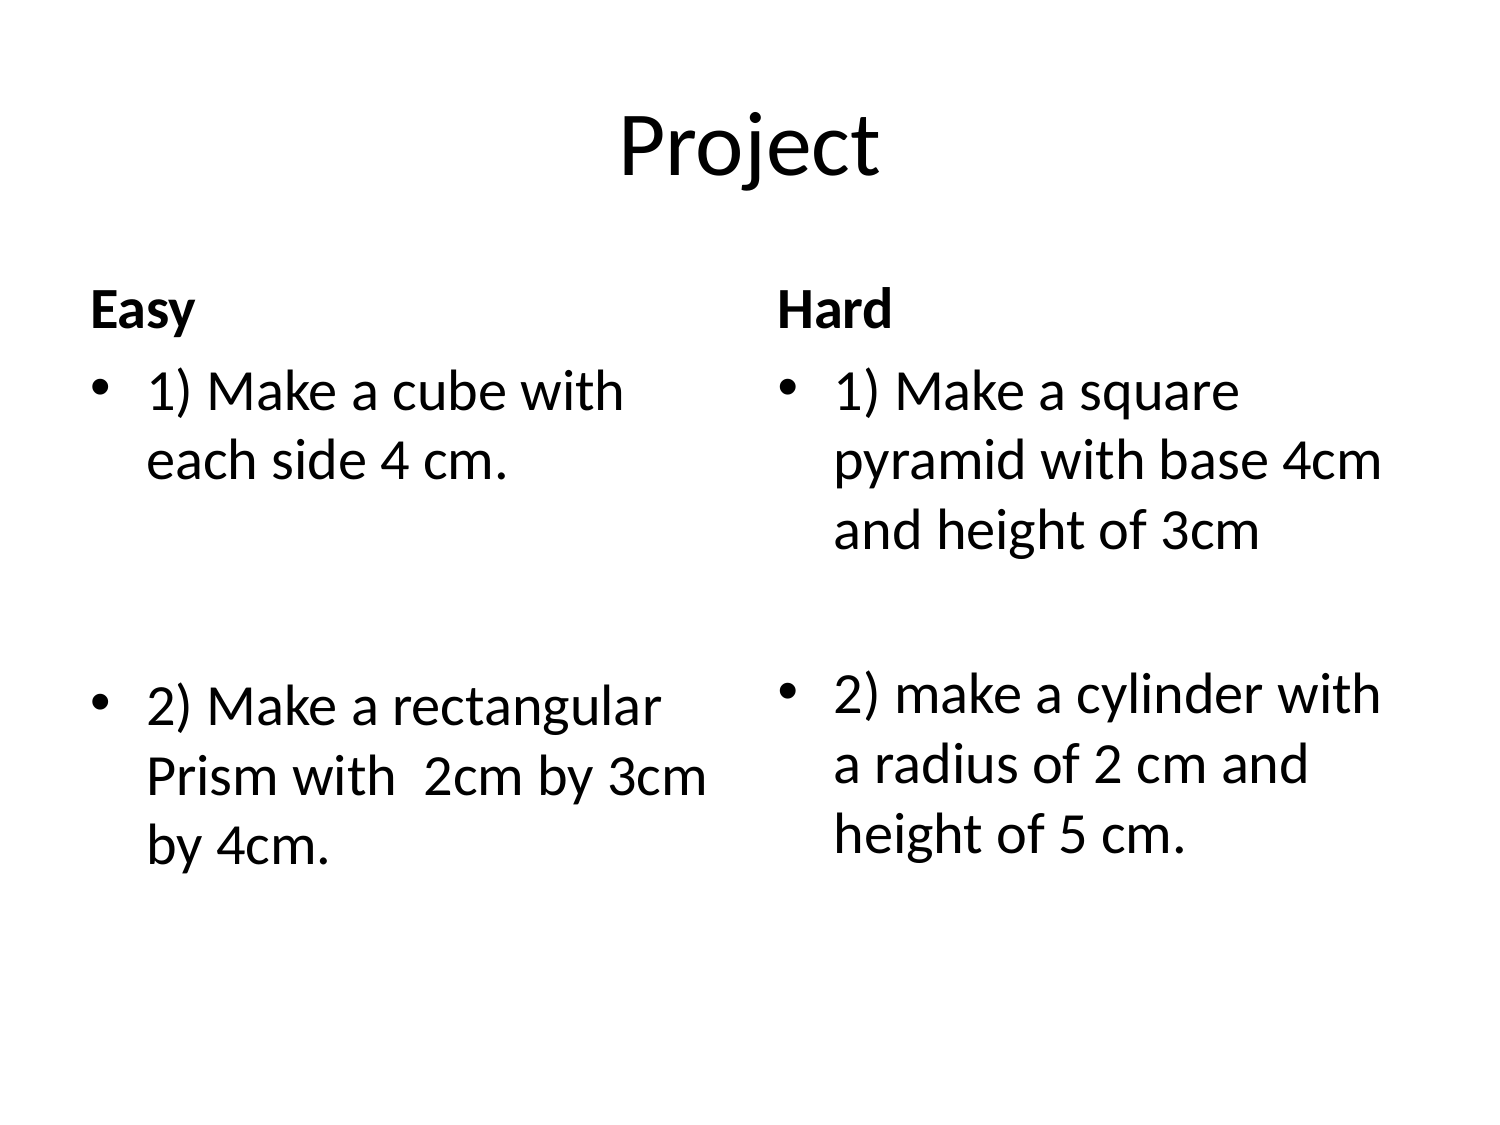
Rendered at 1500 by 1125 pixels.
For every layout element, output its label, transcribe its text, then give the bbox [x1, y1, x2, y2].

title Project [75, 45, 1425, 233]
list Hard 1) Make a square pyramid with base 4cm and height of 3cm 2) make a cylinder with a radius of 2 cm and height of 5 cm. [762, 262, 1425, 1005]
list Easy 1) Make a cube with each side 4 cm. 2) Make a rectangular Prism with 2cm by 3cm by 4cm. [75, 262, 738, 1005]
